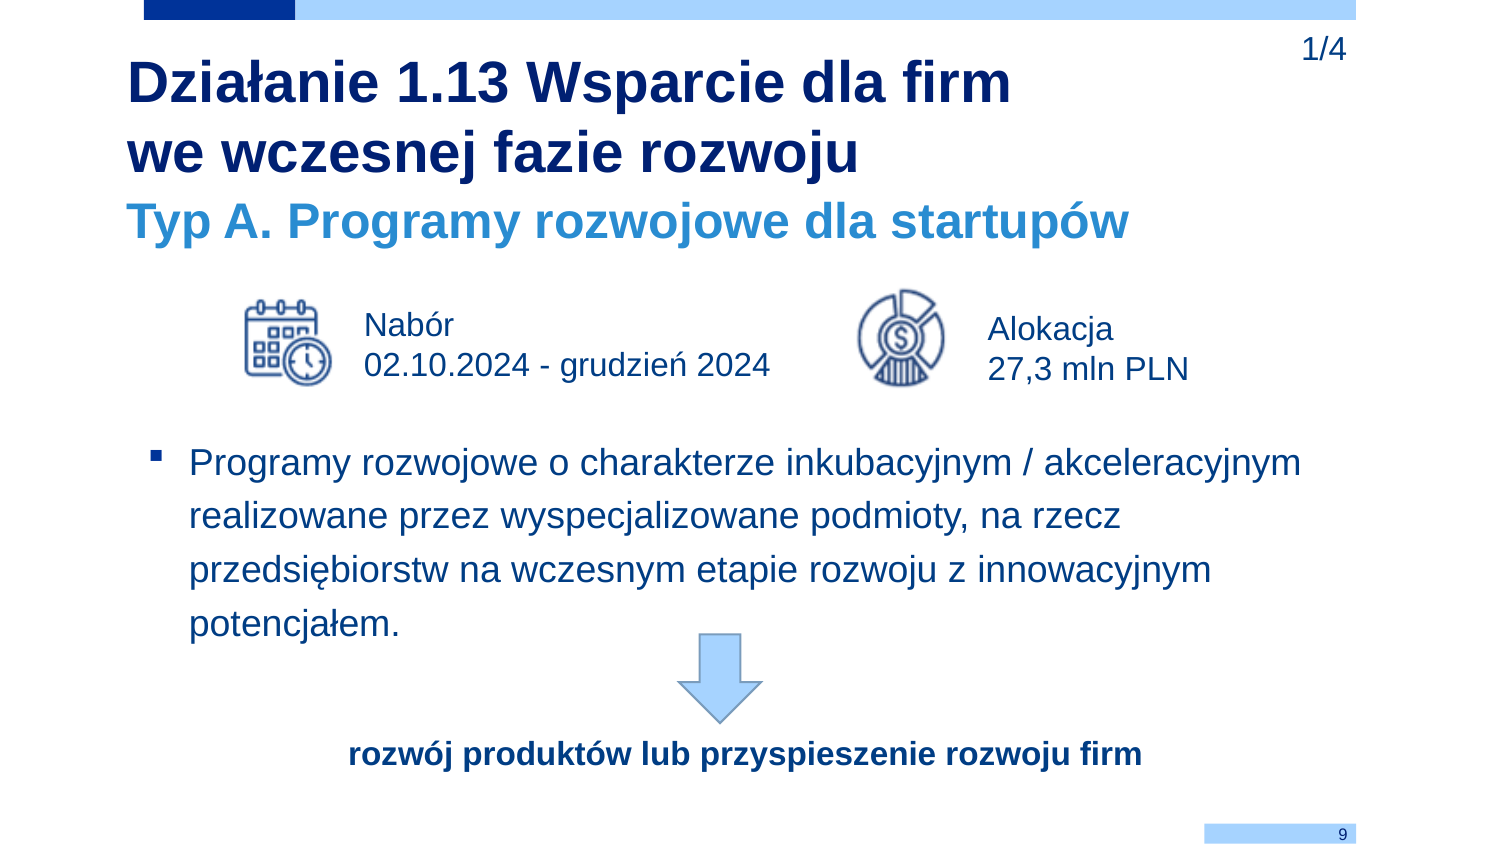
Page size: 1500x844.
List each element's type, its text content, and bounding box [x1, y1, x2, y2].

text_box Nabór 02.10.2024 - grudzień 2024 [348, 295, 820, 427]
text_box Typ A. Programy rozwojowe dla startupów [112, 180, 1487, 256]
text_box 9 [1196, 823, 1348, 844]
text_box Alokacja 27,3 mln PLN [972, 300, 1236, 395]
text_box 1/4 [1286, 19, 1410, 75]
text_box rozwój produktów lub przyspieszenie rozwoju firm [333, 717, 1159, 780]
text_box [168, 427, 842, 520]
picture [842, 281, 956, 403]
text_box Działanie 1.13 Wsparcie dla firm we wczesnej fazie rozwoju [127, 43, 1328, 139]
picture [216, 284, 349, 403]
list Programy rozwojowe o charakterze inkubacyjnym / akceleracyjnym realizowane przez wyspecjalizowane podmioty, na rzecz przedsiębiorstw na wczesnym etapie rozwoju z innowacyjnym potencjałem. [147, 429, 1348, 623]
text_box [676, 633, 764, 725]
